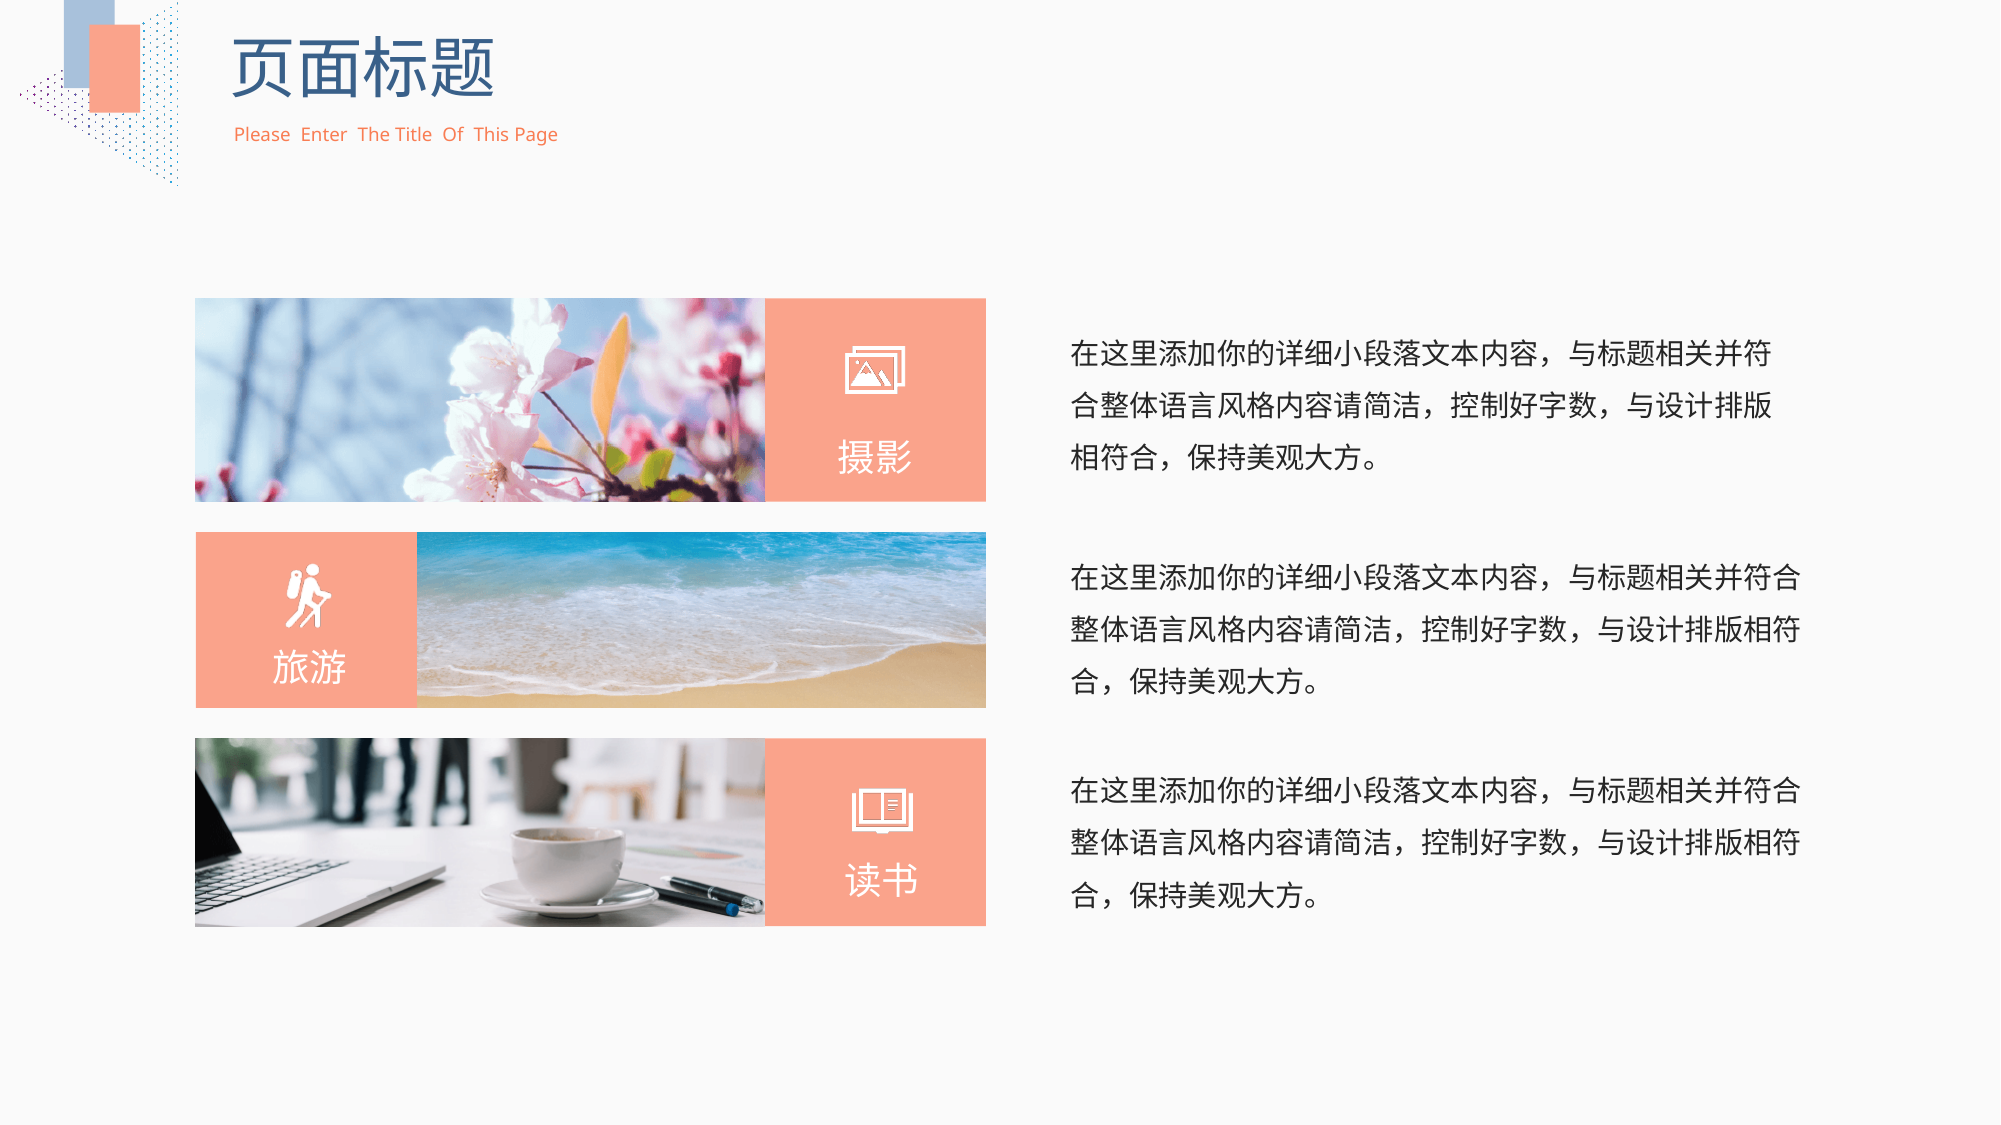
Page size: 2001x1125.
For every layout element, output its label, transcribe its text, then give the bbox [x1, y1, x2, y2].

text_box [195, 298, 986, 927]
text_box 在这里添加你的详细小段落文本内容，与标题相关并符合整体语言风格内容请简洁，控制好字数，与设计排版相符合，保持美观大方。 [1056, 747, 1844, 920]
text_box 在这里添加你的详细小段落文本内容，与标题相关并符合整体语言风格内容请简洁，控制好字数，与设计排版相符合，保持美观大方。 [1056, 310, 1816, 483]
text_box 在这里添加你的详细小段落文本内容，与标题相关并符合整体语言风格内容请简洁，控制好字数，与设计排版相符合，保持美观大方。 [1056, 534, 1844, 707]
text_box Please Enter The Title Of This Page [219, 114, 686, 153]
text_box 页面标题 [214, 18, 682, 114]
